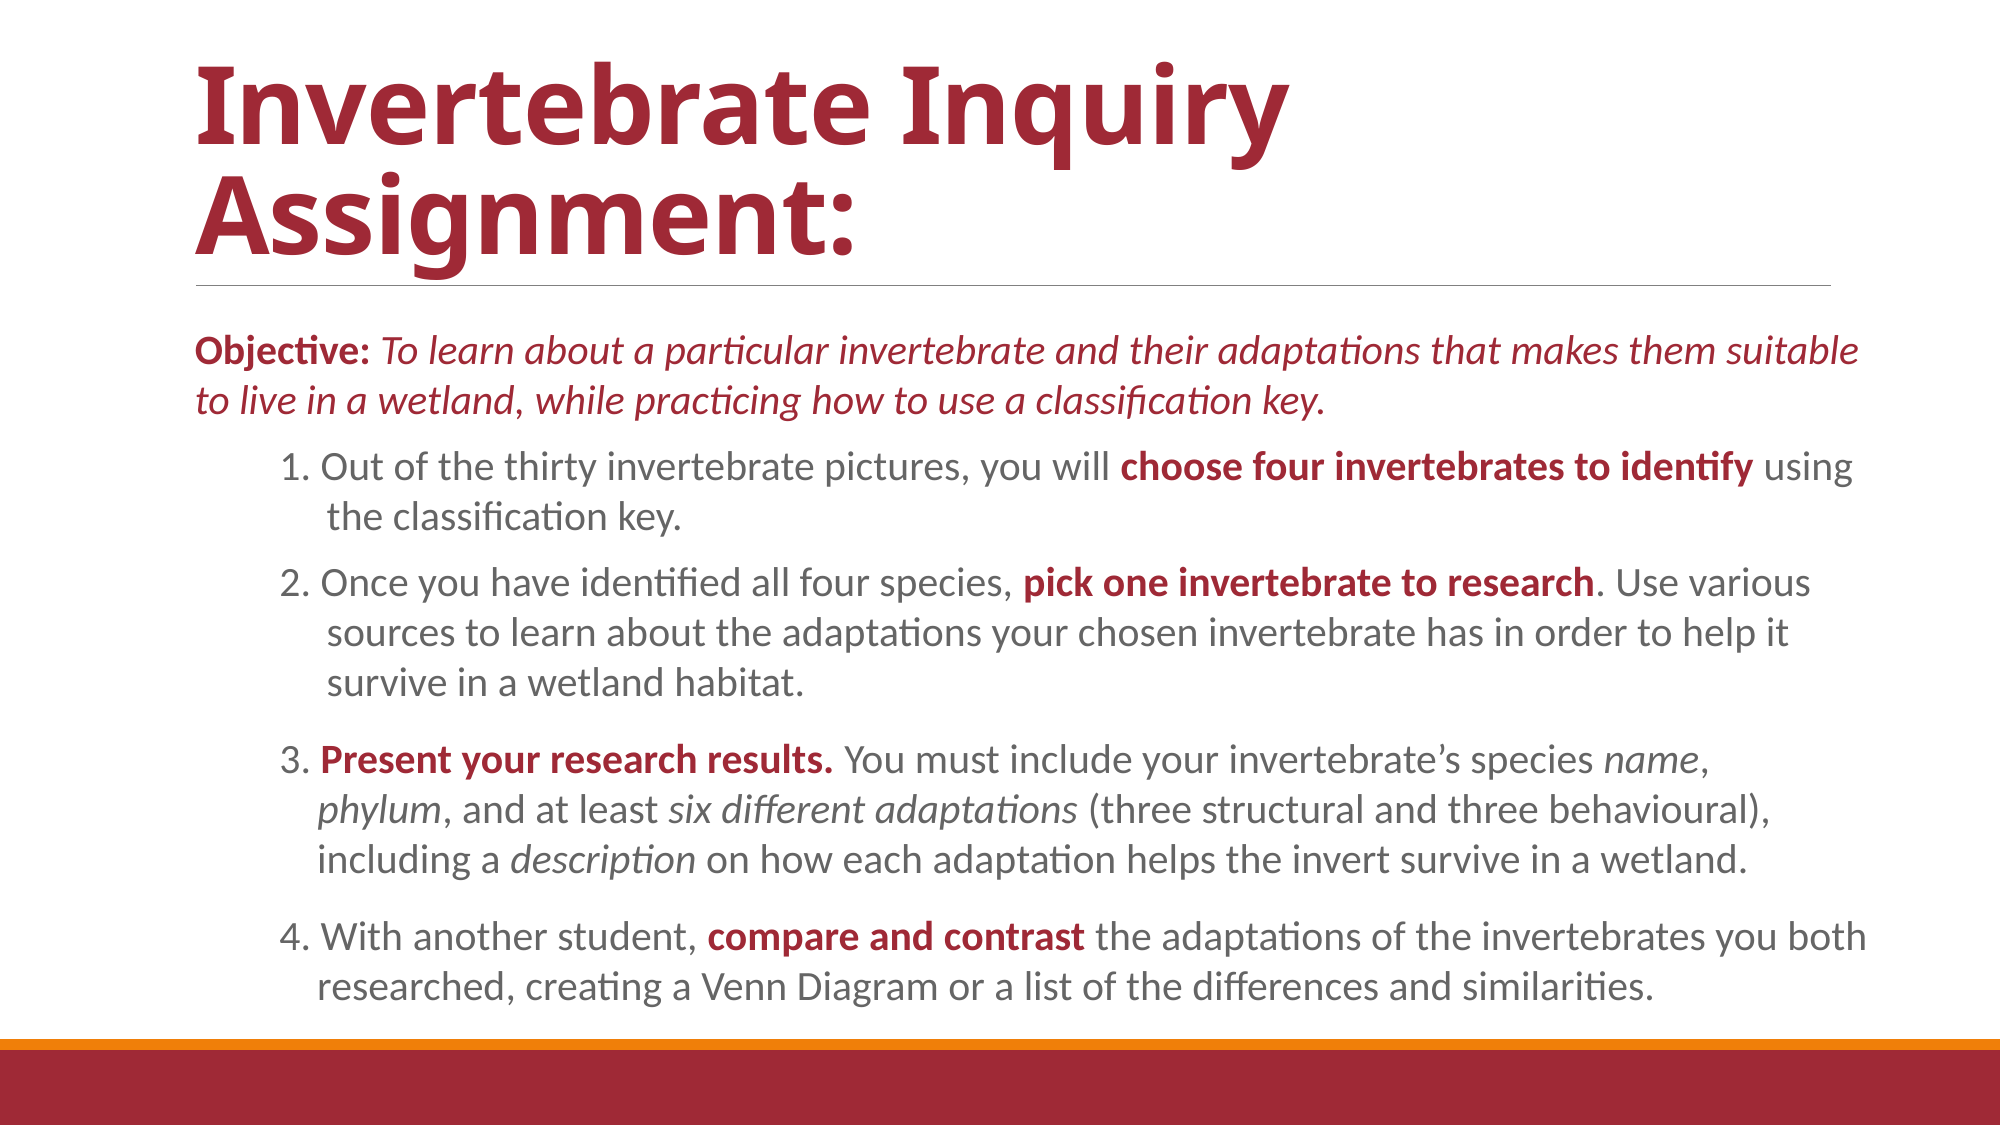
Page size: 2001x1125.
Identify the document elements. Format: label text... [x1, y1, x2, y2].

text_box 2. Once you have identified all four species, pick one invertebrate to research. Use various sources to learn about the adaptations your chosen invertebrate has in order to help it survive in a wetland habitat. [264, 547, 1858, 713]
title Invertebrate Inquiry Assignment: [180, 46, 1858, 285]
text_box 3. Present your research results. You must include your invertebrate’s species name, phylum, and at least six different adaptations (three structural and three behavioural), including a description on how each adaptation helps the invert survive in a wetland. [264, 724, 1858, 890]
text_box 4. With another student, compare and contrast the adaptations of the invertebrates you both researched, creating a Venn Diagram or a list of the differences and similarities. [264, 901, 1943, 1017]
text_box Objective: To learn about a particular invertebrate and their adaptations that makes them suitable to live in a wetland, while practicing how to use a classification key. [179, 315, 1895, 431]
text_box 1. Out of the thirty invertebrate pictures, you will choose four invertebrates to identify using the classification key. [264, 431, 1915, 547]
